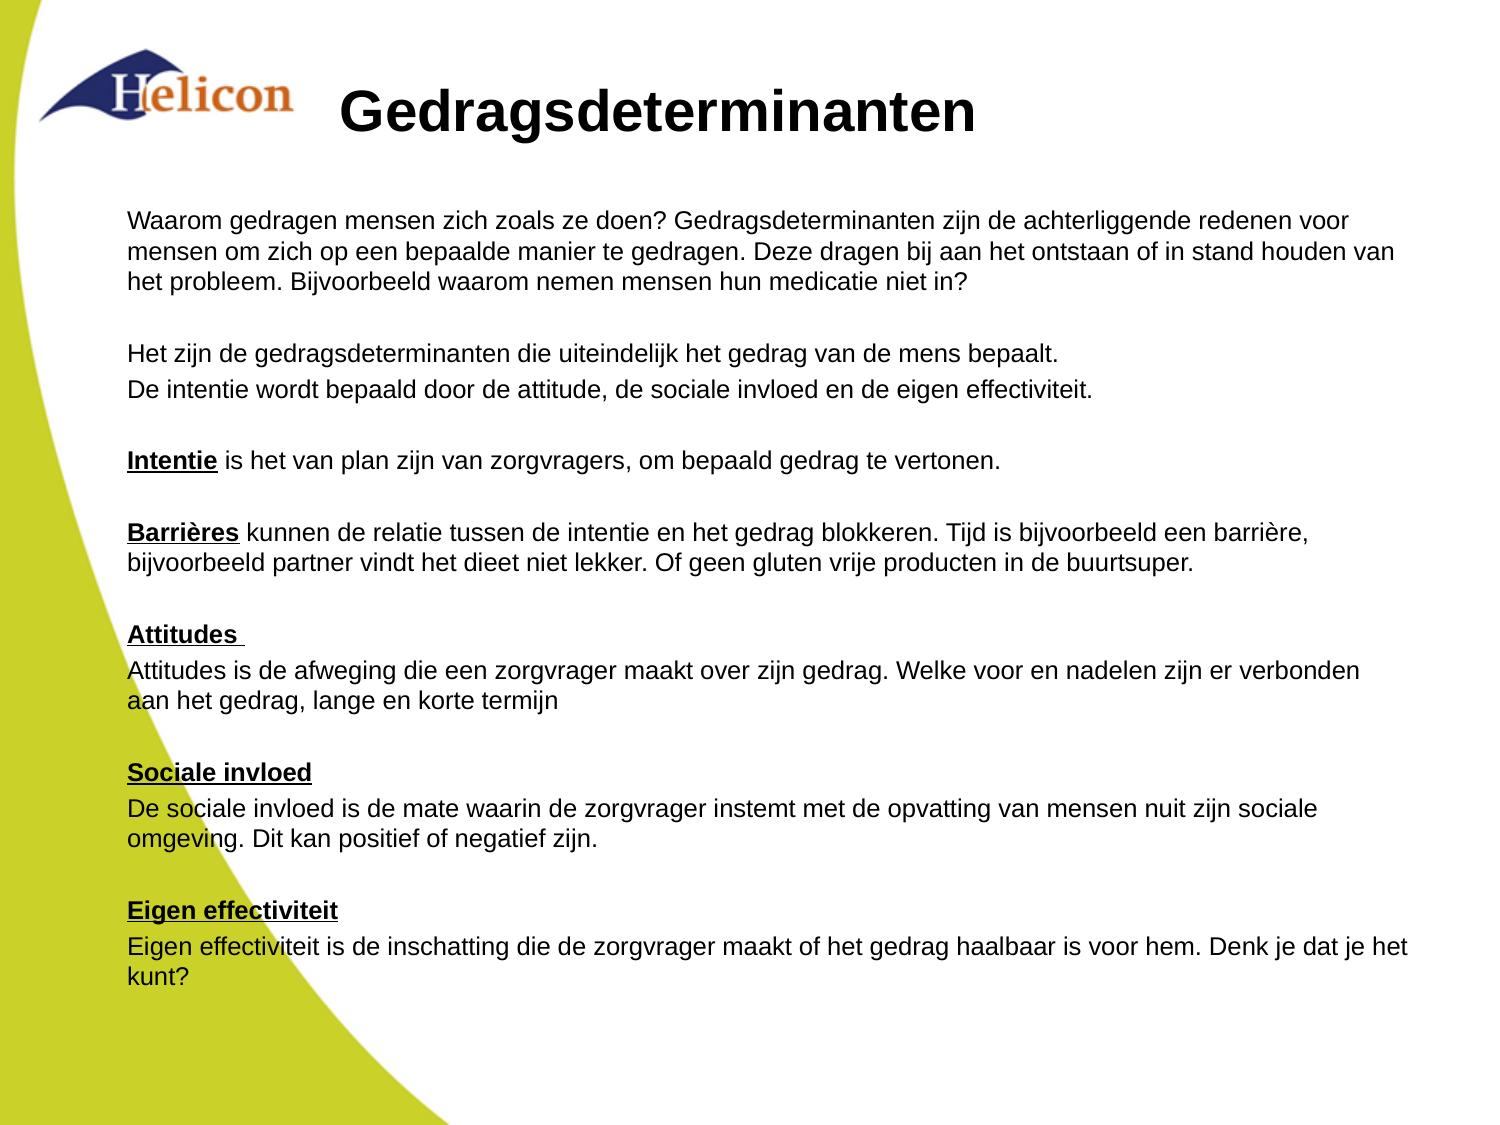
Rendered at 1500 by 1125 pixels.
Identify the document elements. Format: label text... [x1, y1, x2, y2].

picture [0, 0, 1500, 1125]
title Gedragsdeterminanten [324, 54, 1415, 161]
list Waarom gedragen mensen zich zoals ze doen? Gedragsdeterminanten zijn de achterliggende redenen voor mensen om zich op een bepaalde manier te gedragen. Deze dragen bij aan het ontstaan of in stand houden van het probleem. Bijvoorbeeld waarom nemen mensen hun medicatie niet in? Het zijn de gedragsdeterminanten die uiteindelijk het gedrag van de mens bepaalt. De intentie wordt bepaald door de attitude, de sociale invloed en de eigen effectiviteit. Intentie is het van plan zijn van zorgvragers, om bepaald gedrag te vertonen. Barrières kunnen de relatie tussen de intentie en het gedrag blokkeren. Tijd is bijvoorbeeld een barrière, bijvoorbeeld partner vindt het dieet niet lekker. Of geen gluten vrije producten in de buurtsuper. Attitudes Attitudes is de afweging die een zorgvrager maakt over zijn gedrag. Welke voor en nadelen zijn er verbonden aan het gedrag, lange en korte termijn Sociale invloed De sociale invloed is de mate waarin de zorgvrager instemt met de opvatting van mensen nuit zijn sociale omgeving. Dit kan positief of negatief zijn. Eigen effectiviteit Eigen effectiviteit is de inschatting die de zorgvrager maakt of het gedrag haalbaar is voor hem. Denk je dat je het kunt? [112, 196, 1425, 1005]
